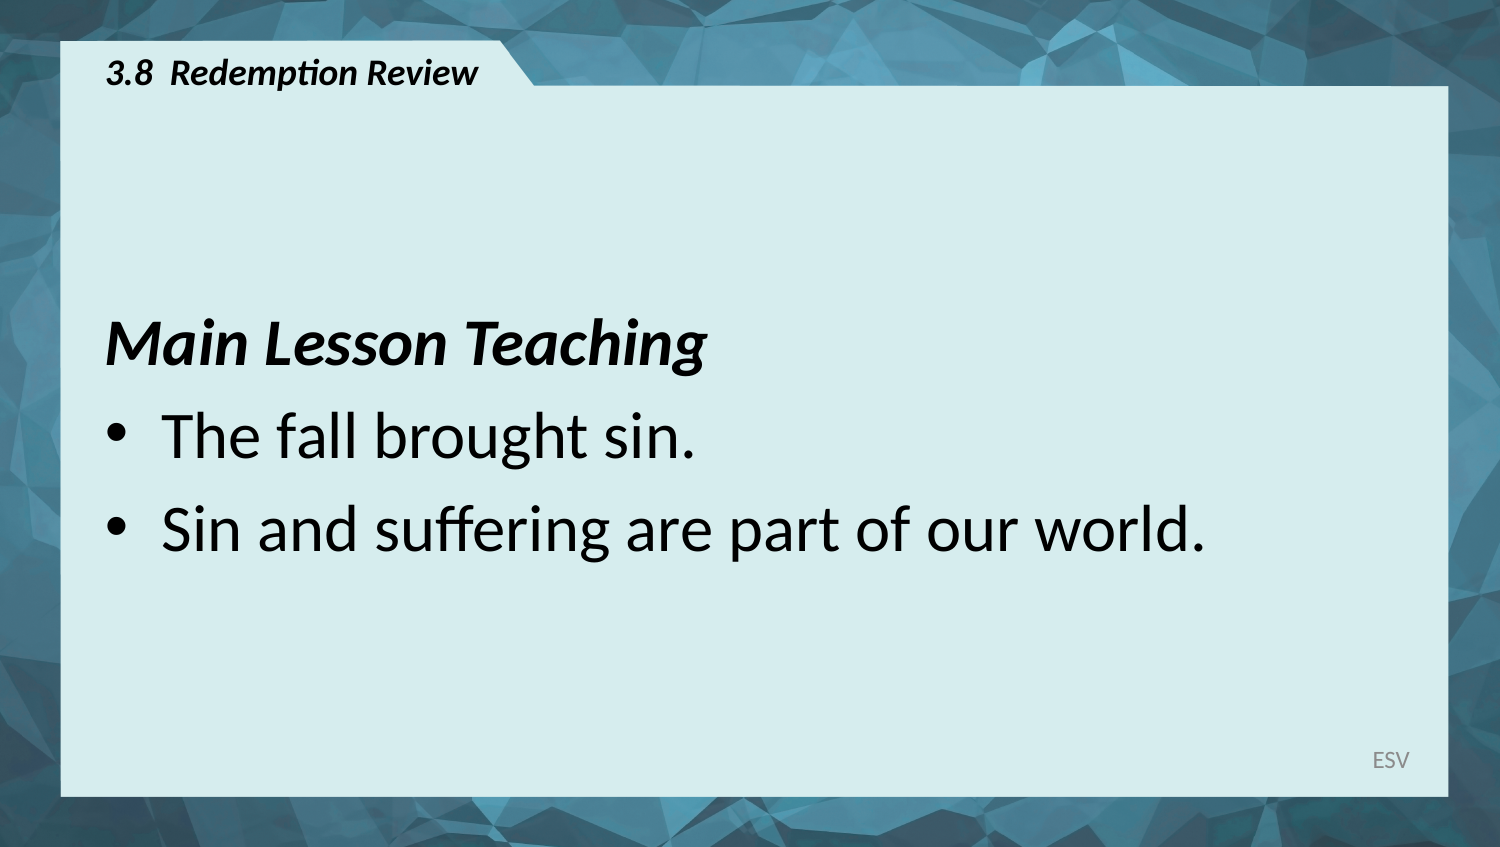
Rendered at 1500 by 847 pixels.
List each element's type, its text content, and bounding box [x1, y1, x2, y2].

footer ESV [950, 736, 1425, 782]
picture [0, 0, 1500, 847]
list Main Lesson Teaching The fall brought sin. Sin and suffering are part of our world. [89, 141, 1403, 722]
title 3.8 Redemption Review [89, 33, 1420, 108]
